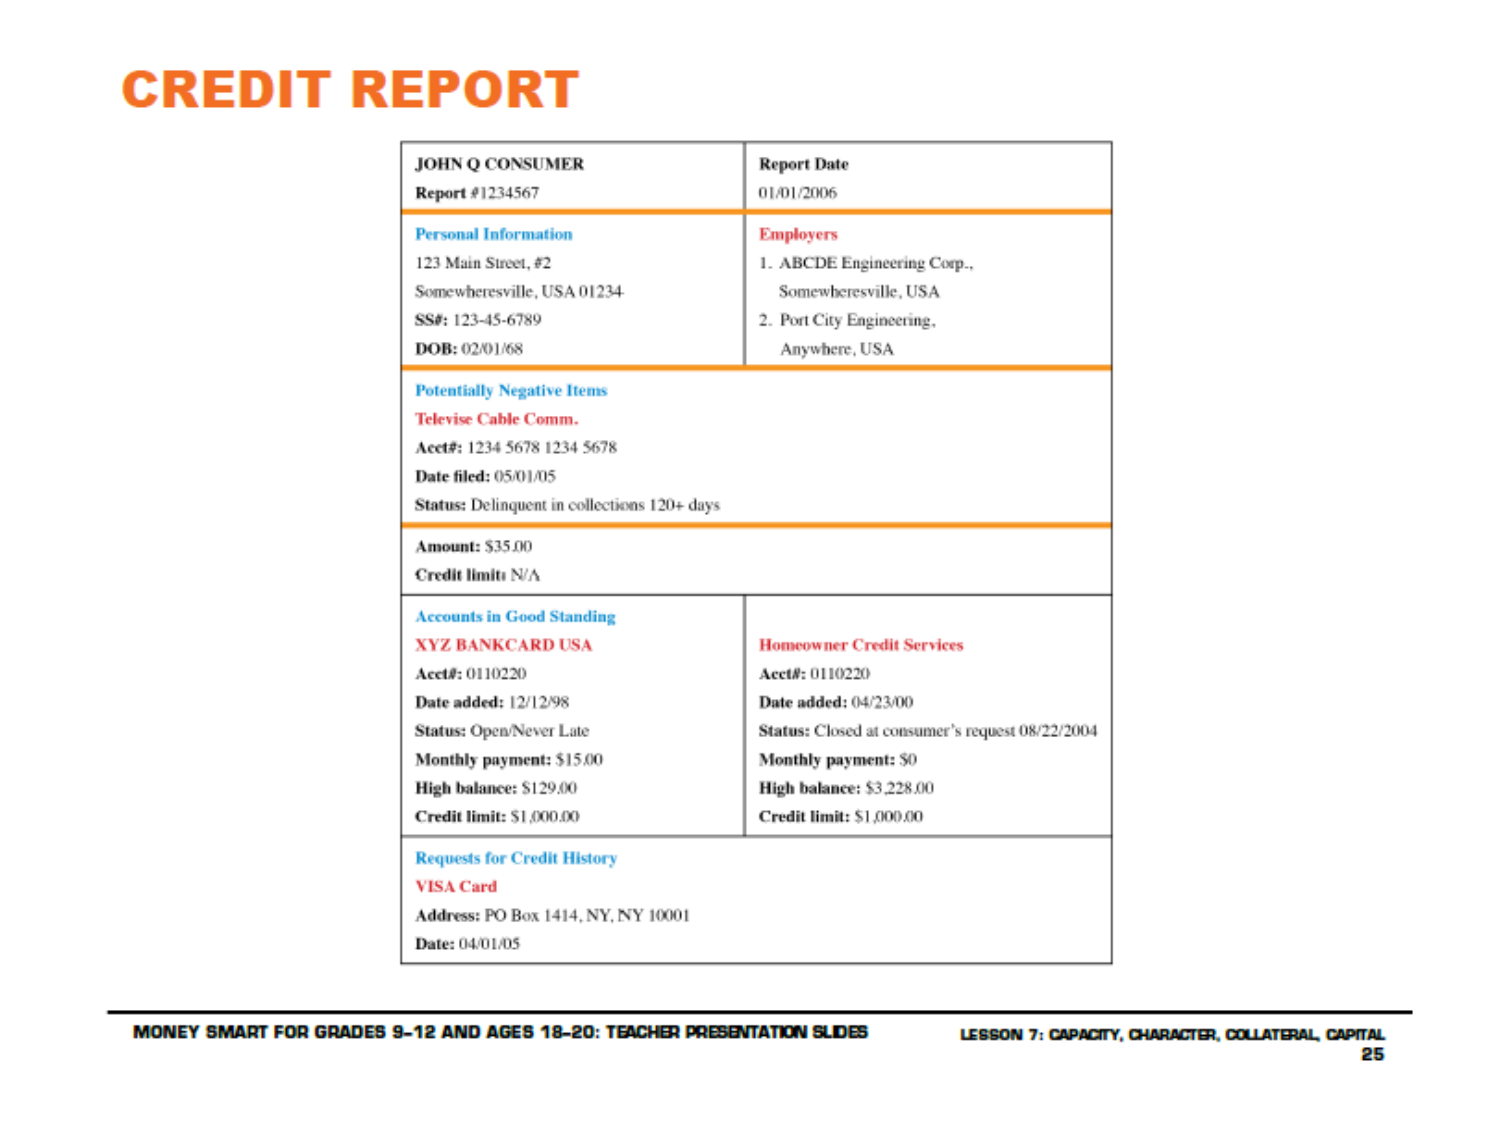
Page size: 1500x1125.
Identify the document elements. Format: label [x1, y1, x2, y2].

picture [62, 18, 1451, 1097]
